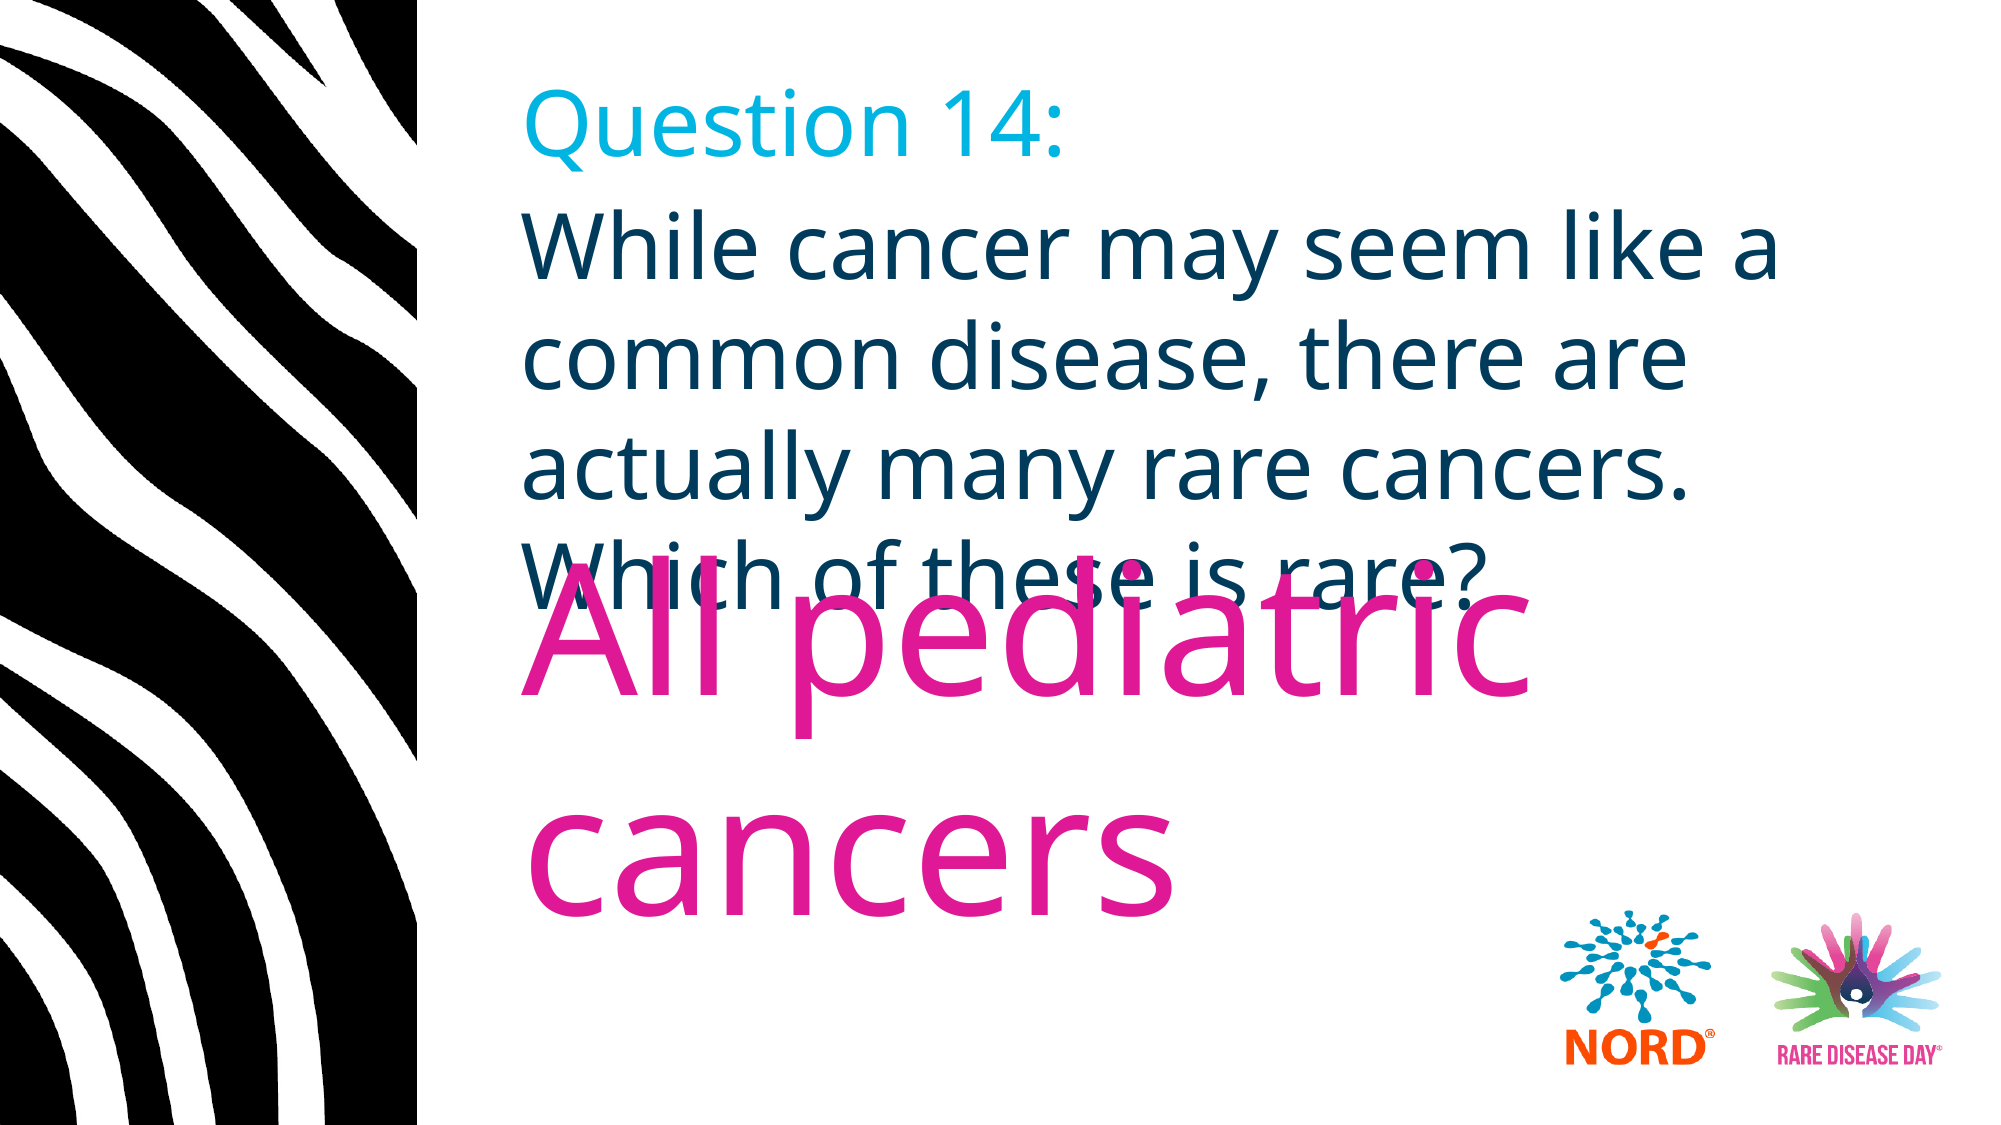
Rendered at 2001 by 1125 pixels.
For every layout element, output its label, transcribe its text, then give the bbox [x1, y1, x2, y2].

text_box All pediatric cancers [506, 633, 1963, 831]
title Question 14: [506, 75, 1863, 180]
picture [0, 0, 2001, 1125]
text_box While cancer may seem like a common disease, there are actually many rare cancers. Which of these is rare? [506, 180, 1886, 633]
